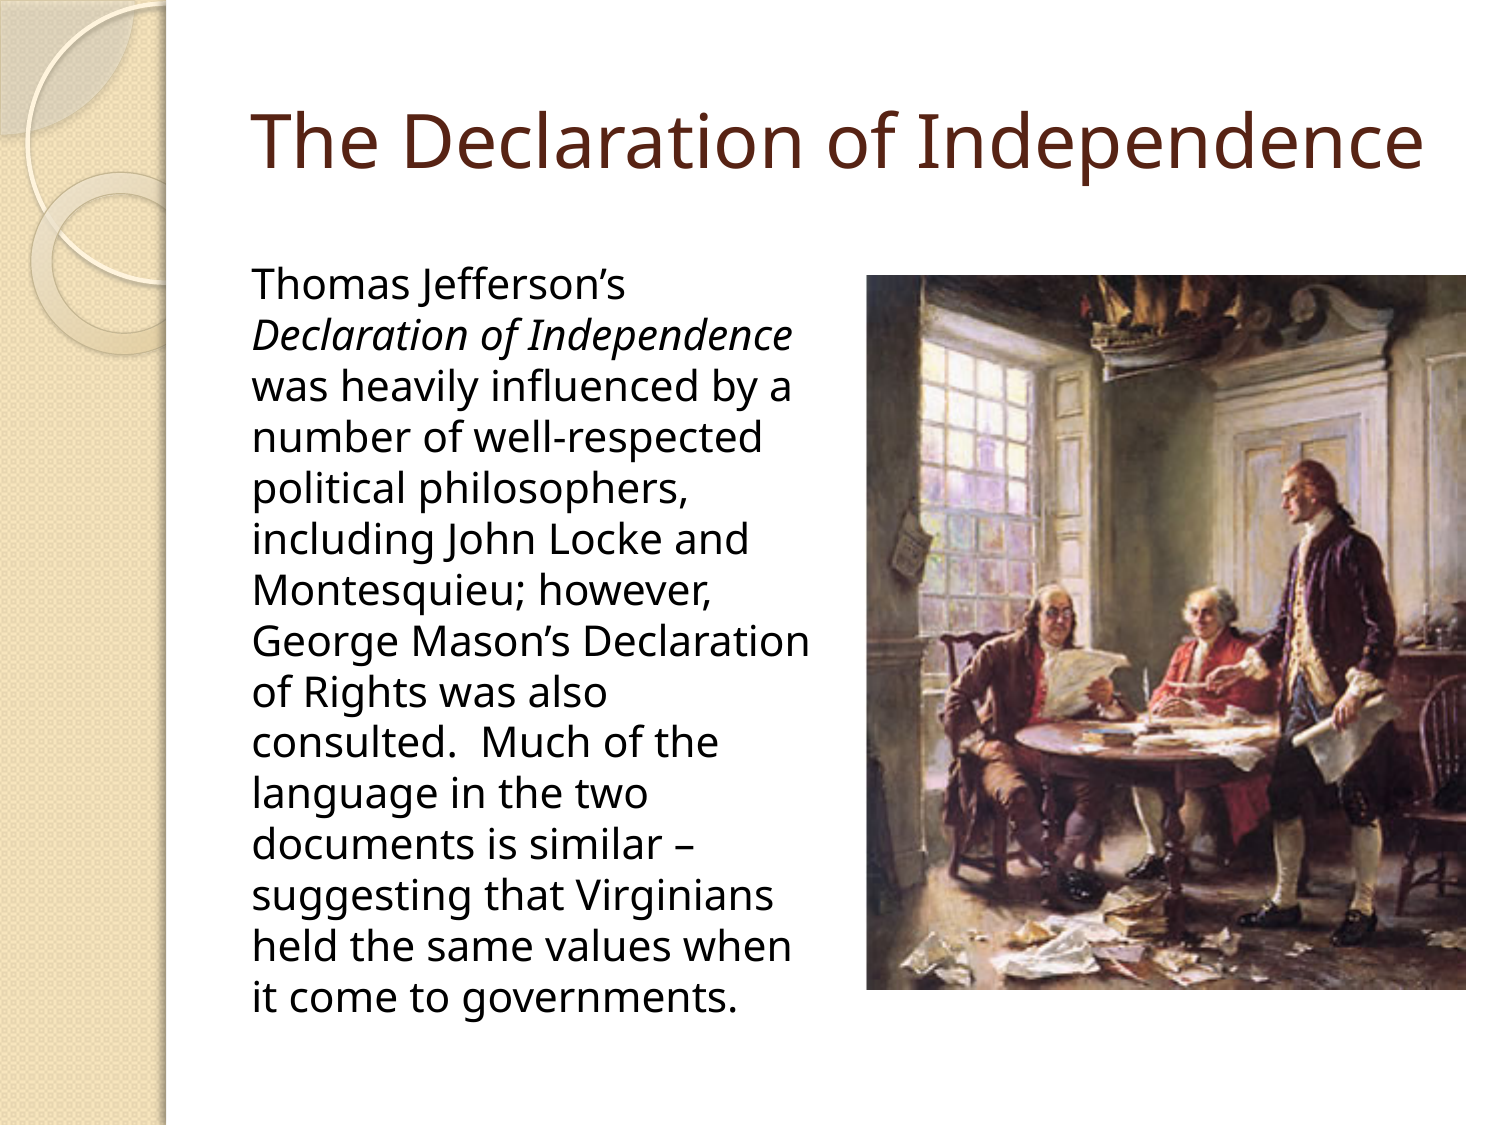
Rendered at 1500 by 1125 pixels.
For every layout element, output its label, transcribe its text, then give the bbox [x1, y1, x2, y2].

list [865, 275, 1466, 990]
list Thomas Jefferson’s Declaration of Independence was heavily influenced by a number of well-respected political philosophers, including John Locke and Montesquieu; however, George Mason’s Declaration of Rights was also consulted. Much of the language in the two documents is similar – suggesting that Virginians held the same values when it come to governments. [225, 249, 836, 1038]
title The Declaration of Independence [235, 45, 1466, 233]
